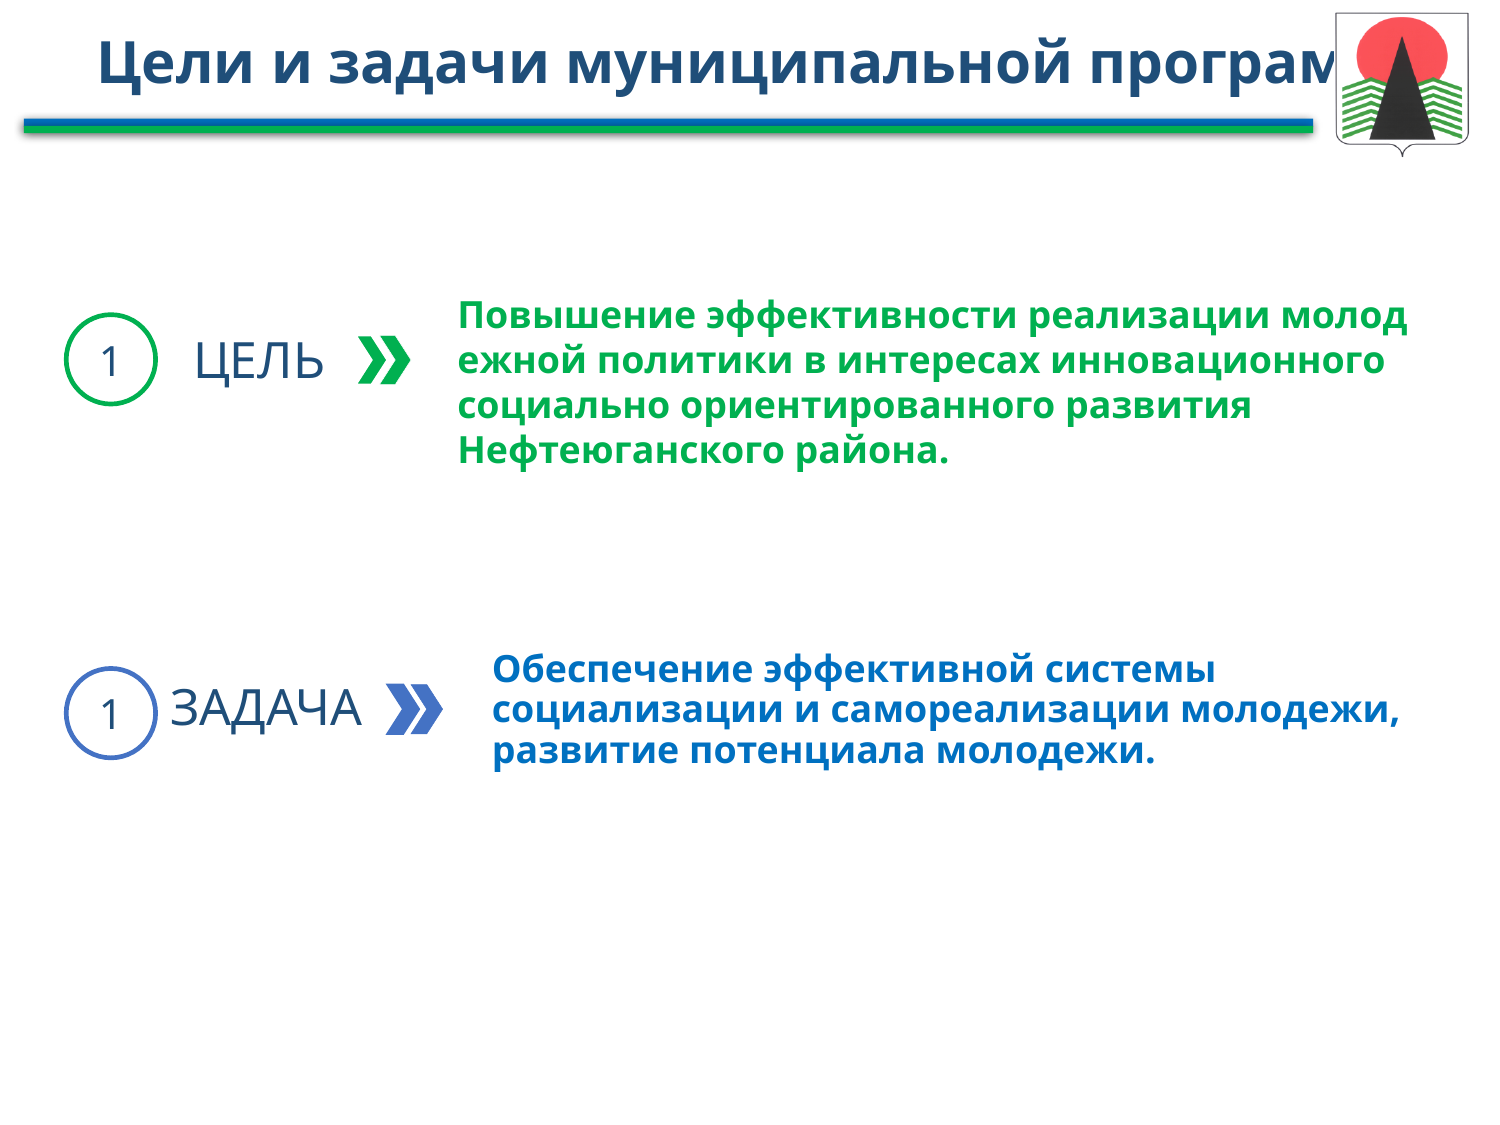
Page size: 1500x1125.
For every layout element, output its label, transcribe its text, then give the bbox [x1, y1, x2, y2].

text_box 1 [65, 313, 157, 406]
text_box Обеспечение эффективной системы социализации и самореализации молодежи, развитие потенциала молодежи. [476, 642, 1441, 784]
text_box 1 [65, 667, 155, 759]
text_box ЦЕЛЬ [178, 321, 341, 397]
text_box ЗАДАЧА [155, 668, 378, 744]
text_box [476, 659, 1470, 857]
text_box Повышение эффективности реализации молодежной политики в интересах инновационного социально ориентированного развития Нефтеюганского района. [442, 283, 1426, 479]
picture [1334, 11, 1470, 158]
text_box Цели и задачи муниципальной программы [81, 0, 1500, 104]
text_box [355, 335, 411, 385]
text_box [387, 684, 443, 734]
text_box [23, 118, 1314, 134]
